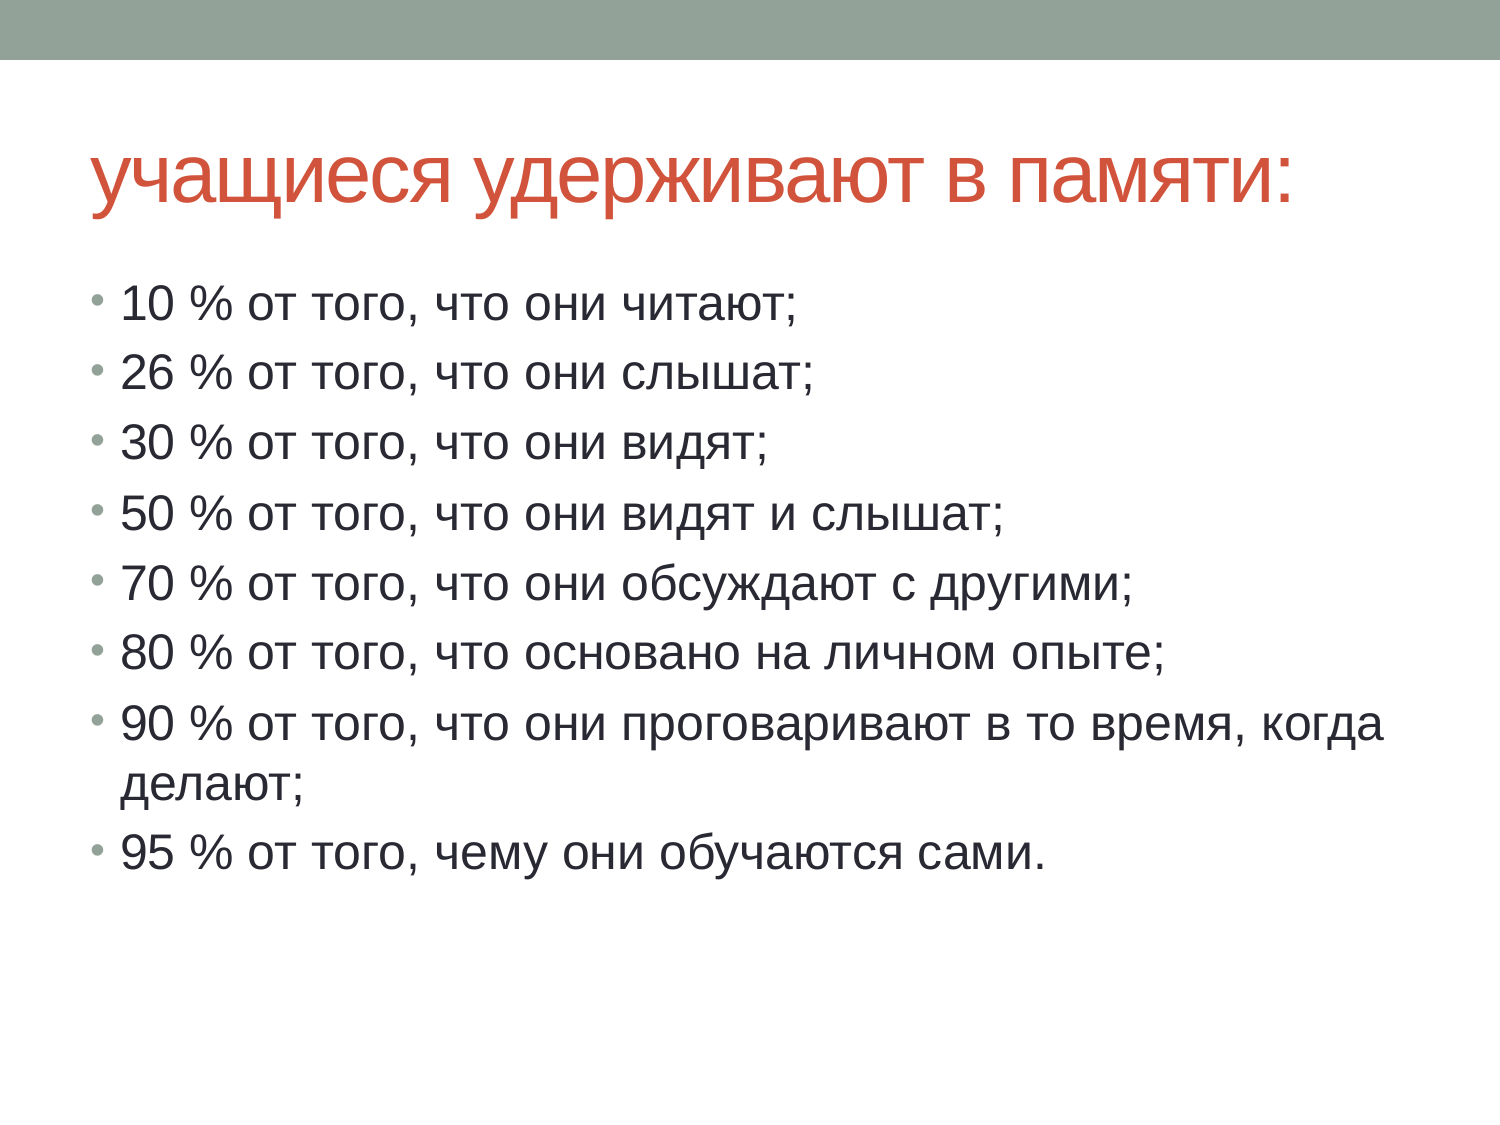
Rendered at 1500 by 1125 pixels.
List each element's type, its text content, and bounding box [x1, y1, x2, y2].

list 10 % от того, что они читают; 26 % от того, что они слышат; 30 % от того, что они видят; 50 % от того, что они видят и слышат; 70 % от того, что они обсуждают с другими; 80 % от того, что основано на личном опыте; 90 % от того, что они проговаривают в то время, когда делают; 95 % от того, чему они обучаются сами. [75, 262, 1425, 1063]
title учащиеся удерживают в памяти: [75, 87, 1425, 250]
